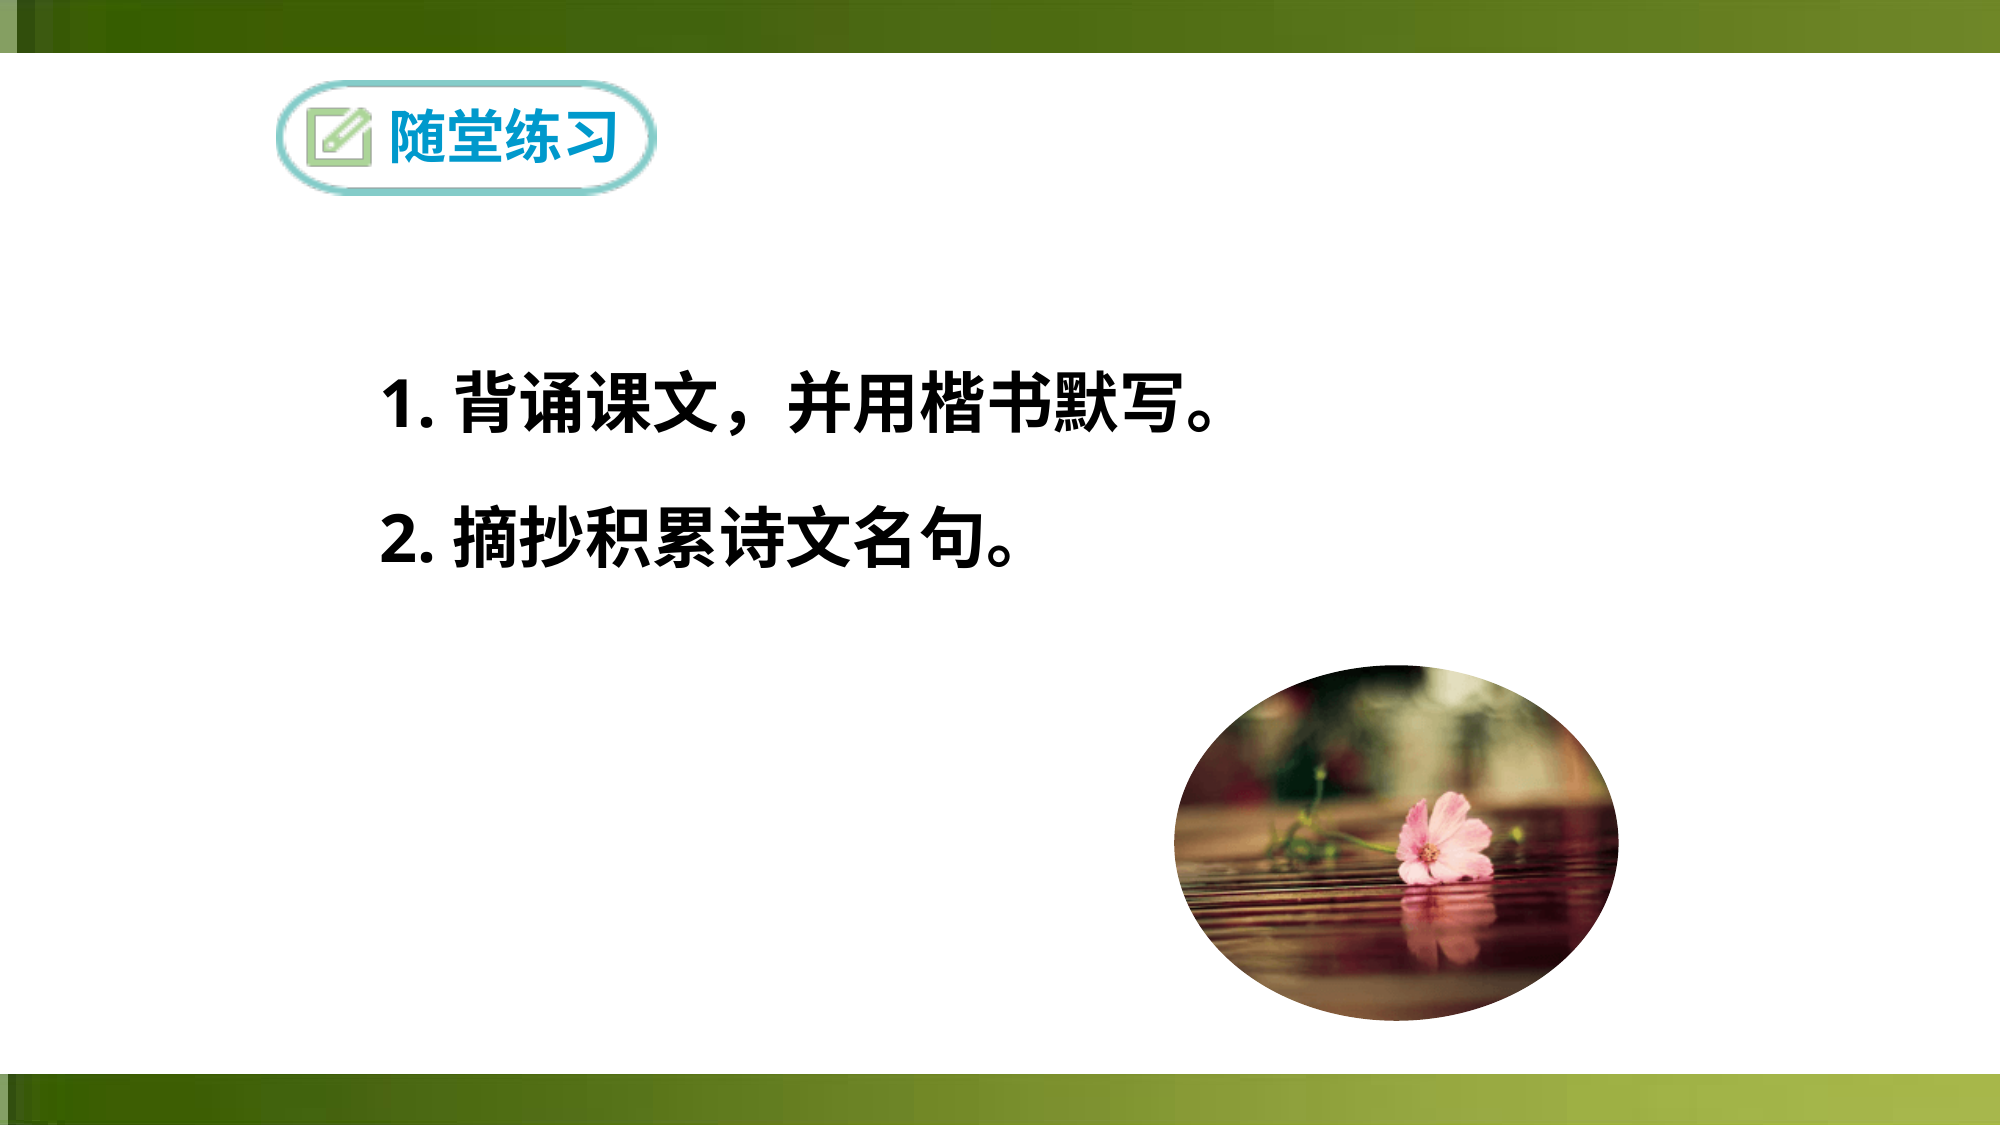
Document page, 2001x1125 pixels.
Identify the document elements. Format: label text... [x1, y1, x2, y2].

text_box 1.背诵课文，并用楷书默写。 2.摘抄积累诗文名句。 [364, 297, 1442, 584]
picture [1174, 665, 1619, 1021]
picture [0, 0, 2000, 53]
picture [0, 1074, 2000, 1125]
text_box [276, 80, 657, 196]
